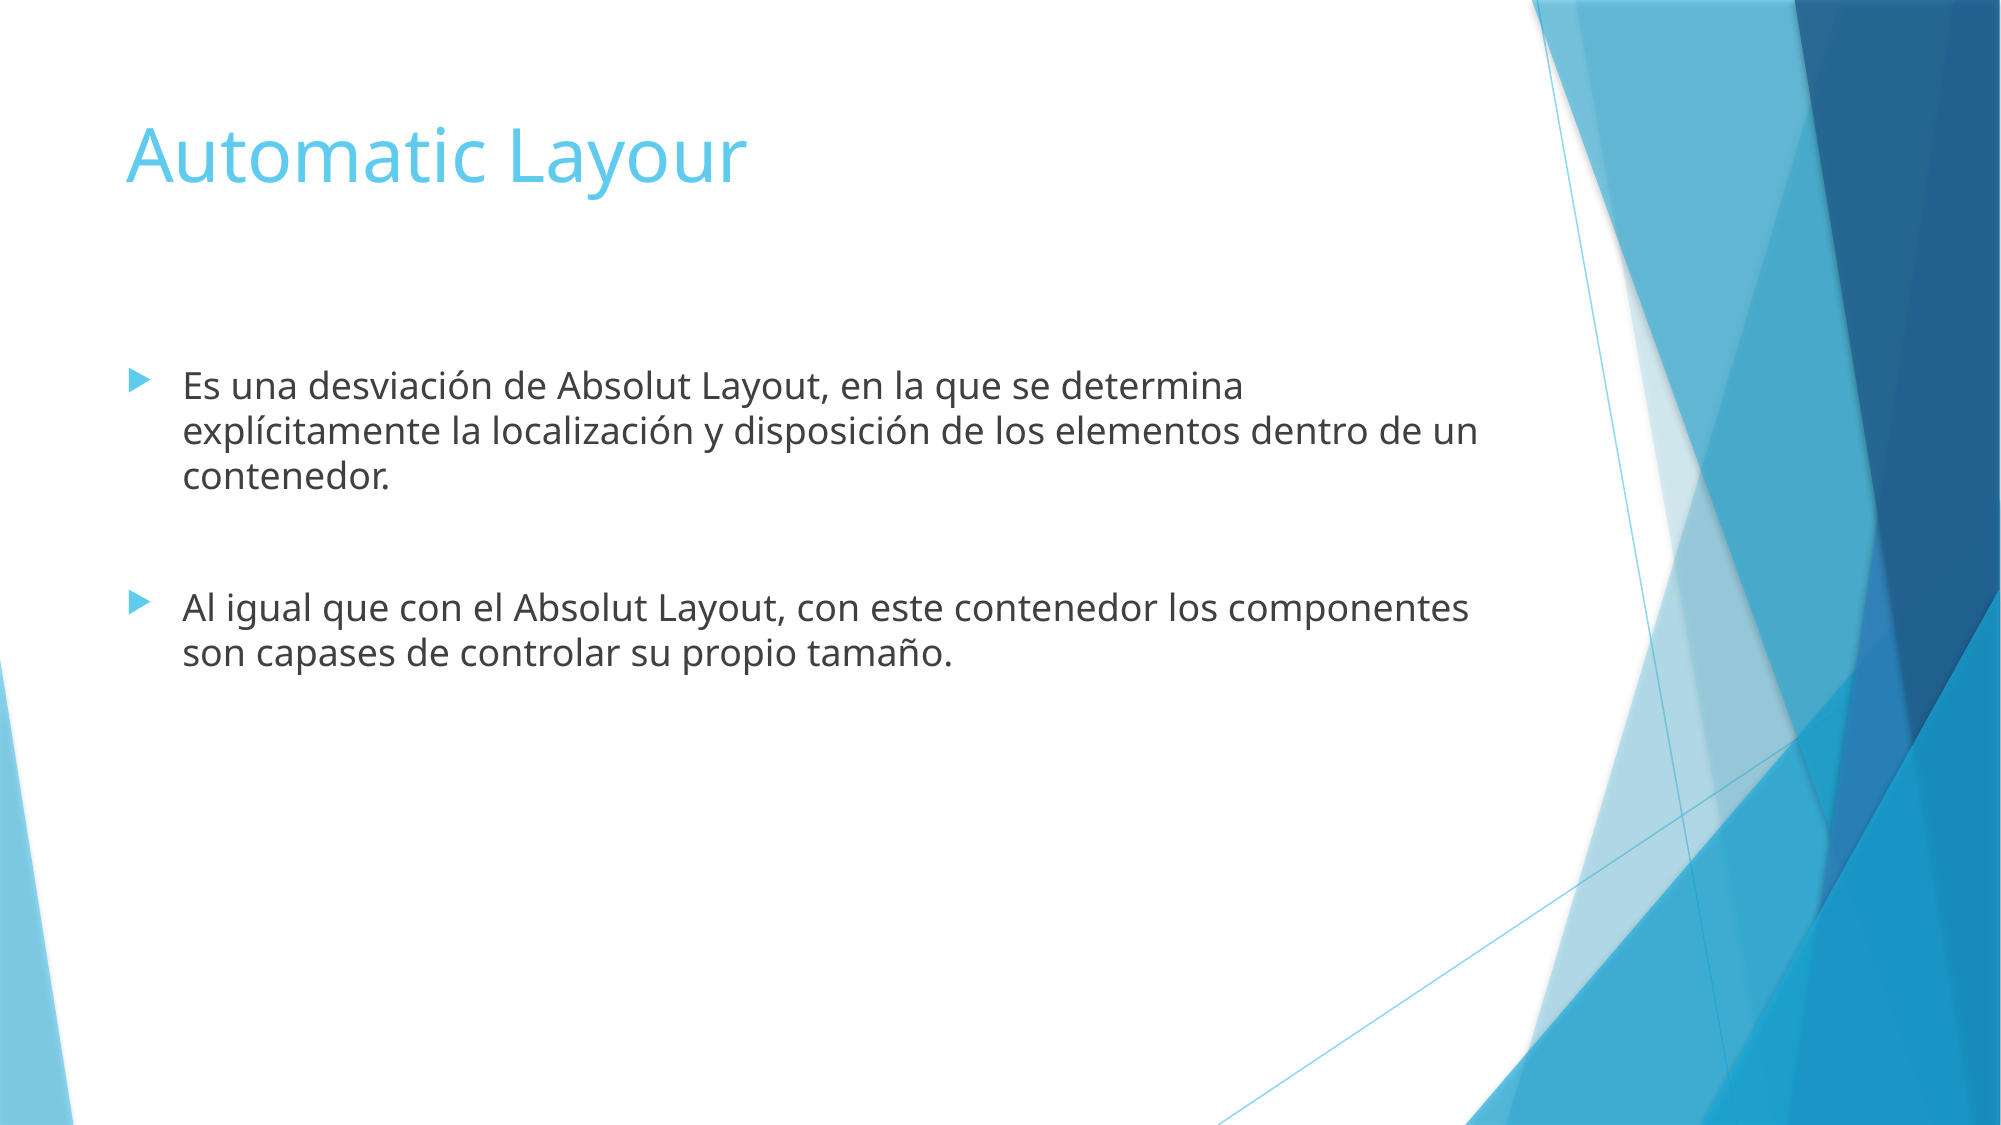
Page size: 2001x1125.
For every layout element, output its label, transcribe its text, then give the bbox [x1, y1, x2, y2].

list Es una desviación de Absolut Layout, en la que se determina explícitamente la localización y disposición de los elementos dentro de un contenedor. Al igual que con el Absolut Layout, con este contenedor los componentes son capases de controlar su propio tamaño. [111, 354, 1522, 992]
title Automatic Layour [111, 99, 1522, 317]
